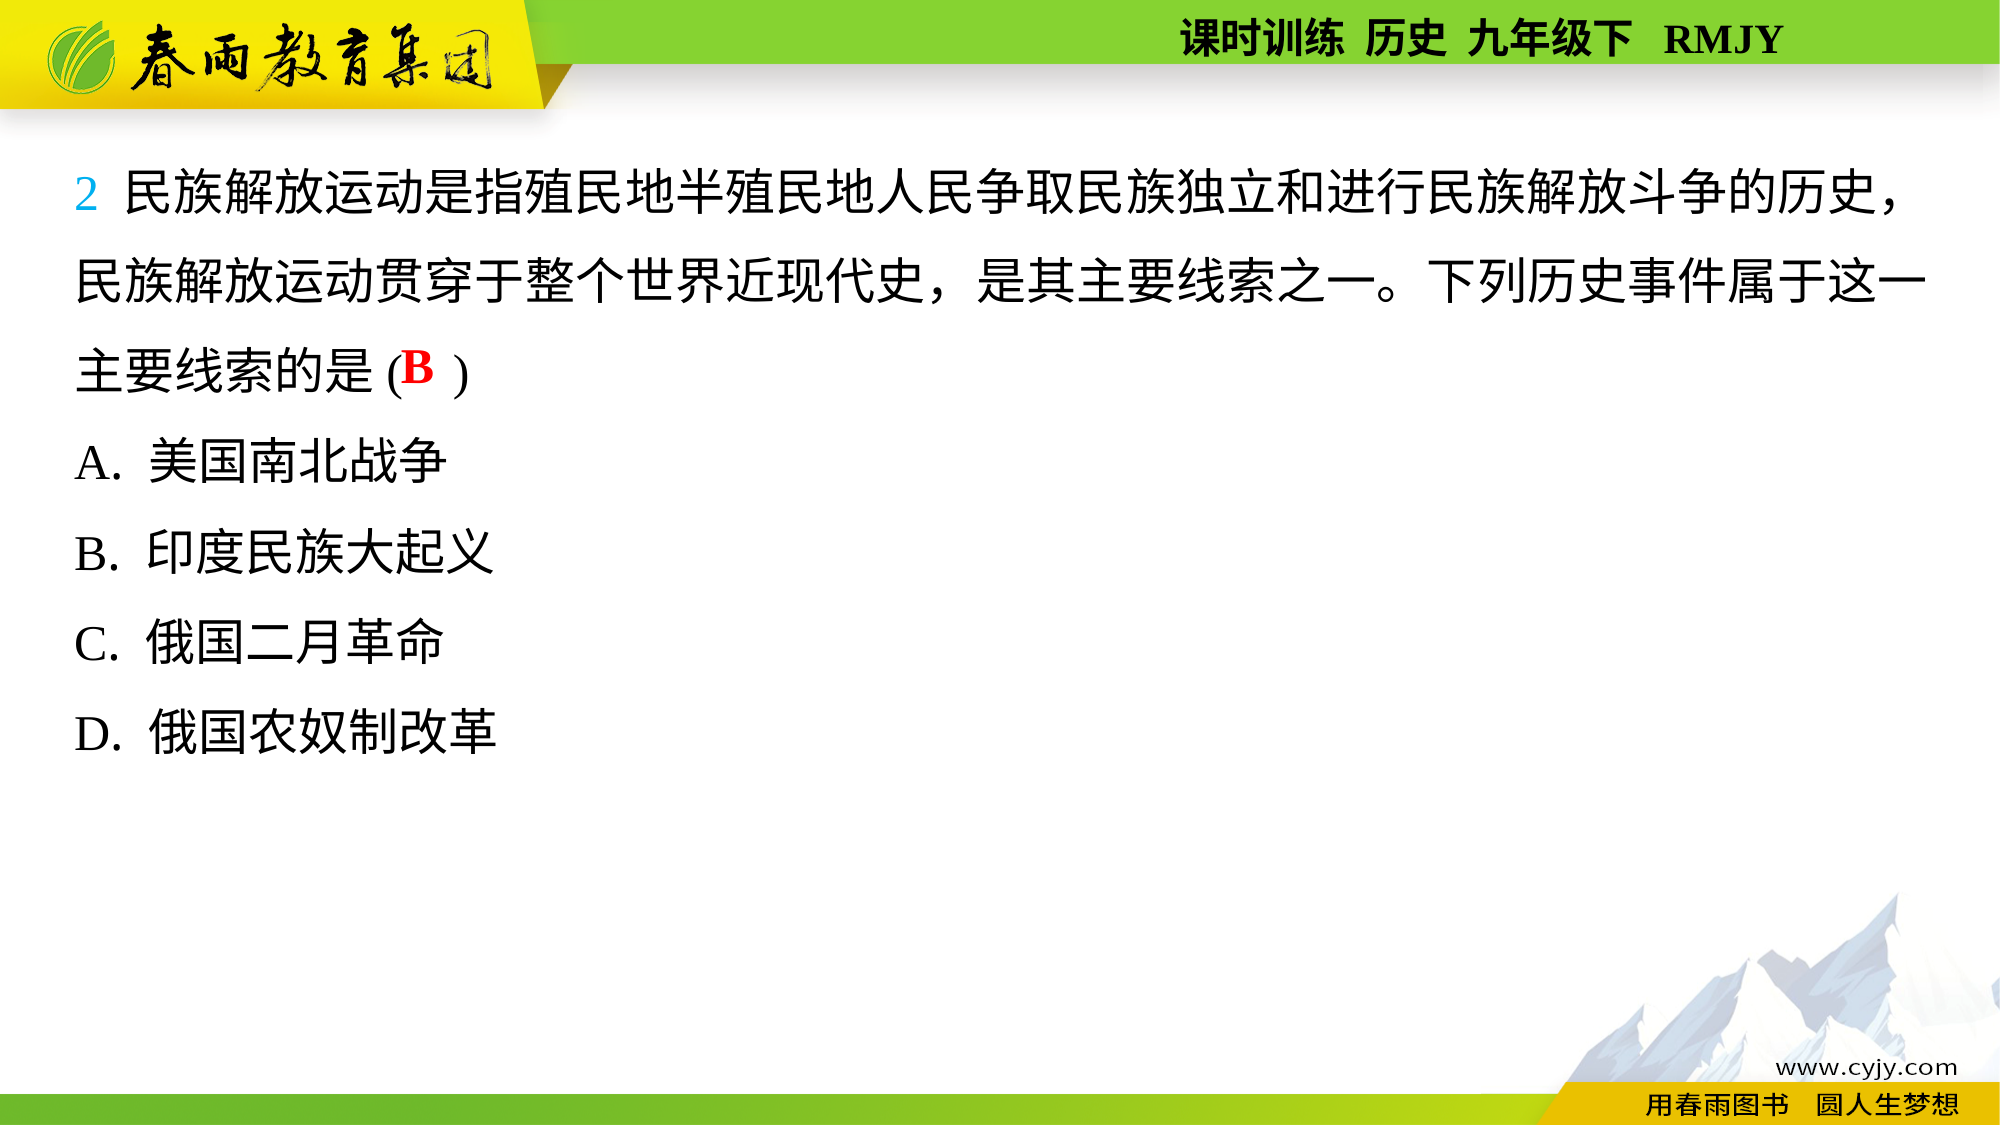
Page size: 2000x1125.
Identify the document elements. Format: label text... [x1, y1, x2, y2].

list 2 民族解放运动是指殖民地半殖民地人民争取民族独立和进行民族解放斗争的历史，民族解放运动贯穿于整个世界近现代史，是其主要线索之一。下列历史事件属于这一主要线索的是( ) A. 美国南北战争 B. 印度民族大起义 C. 俄国二月革命 D. 俄国农奴制改革 [59, 122, 1944, 774]
picture [0, 0, 2000, 1125]
text_box B [386, 326, 450, 401]
